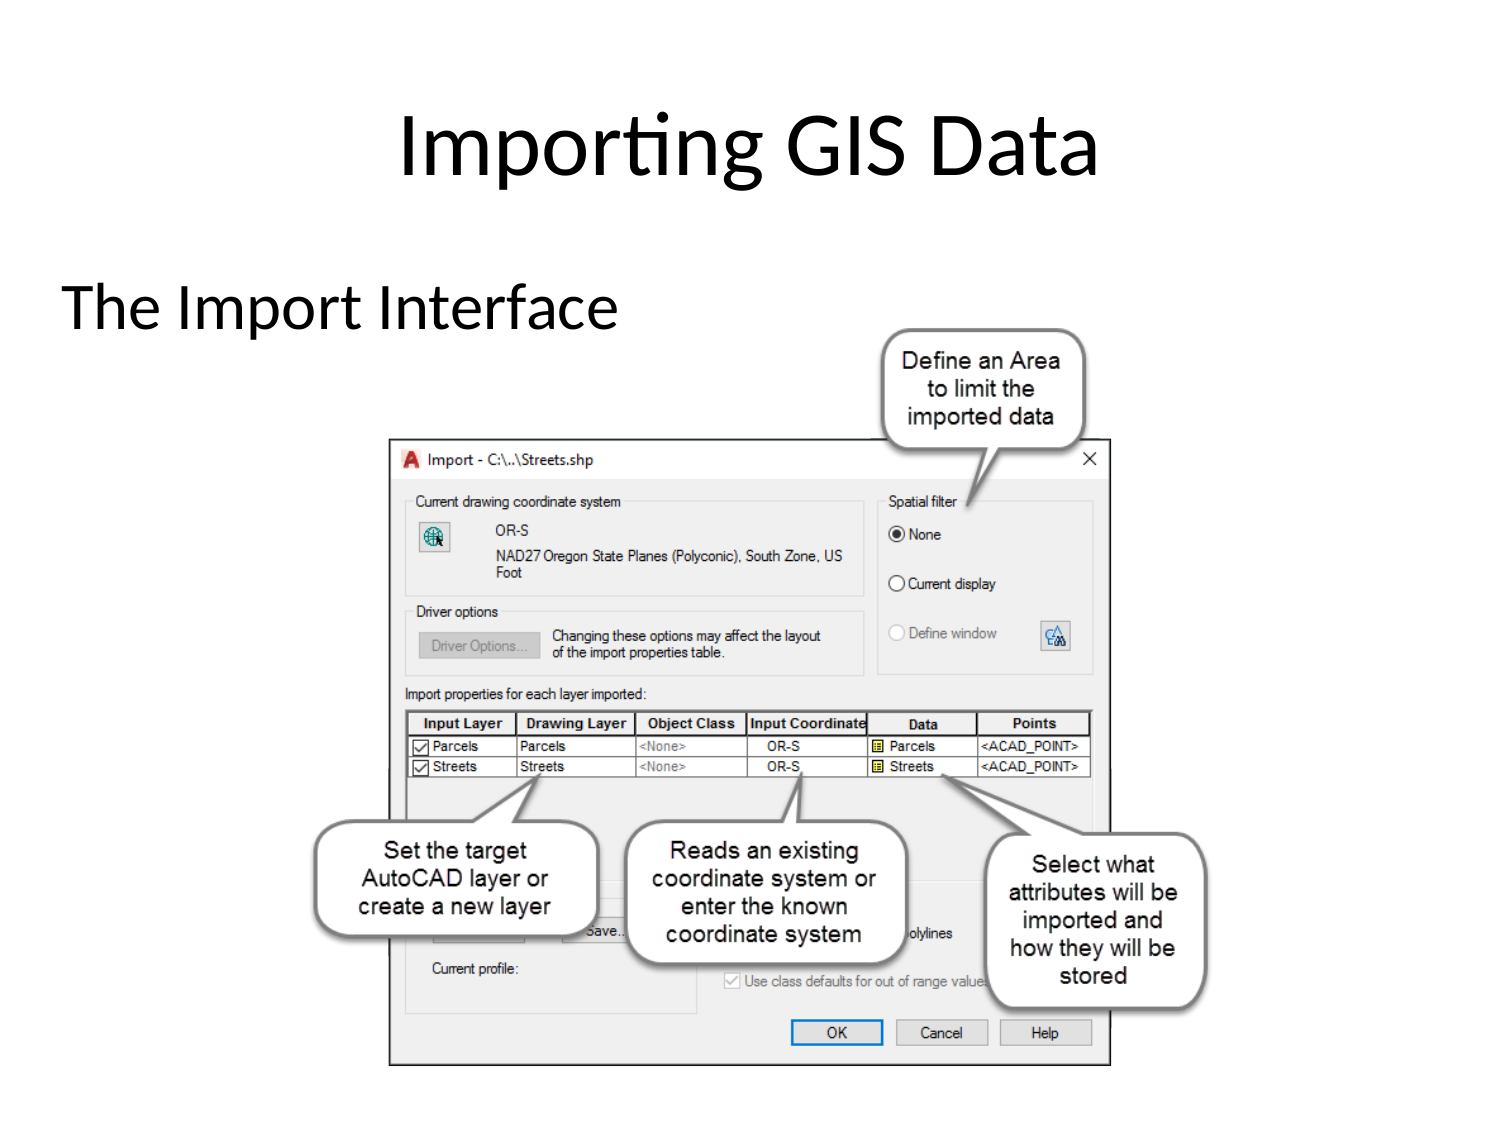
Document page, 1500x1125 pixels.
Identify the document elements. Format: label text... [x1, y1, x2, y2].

text_box The Import Interface [37, 237, 1350, 350]
title Importing GIS Data [75, 45, 1425, 233]
picture [262, 312, 1238, 1090]
